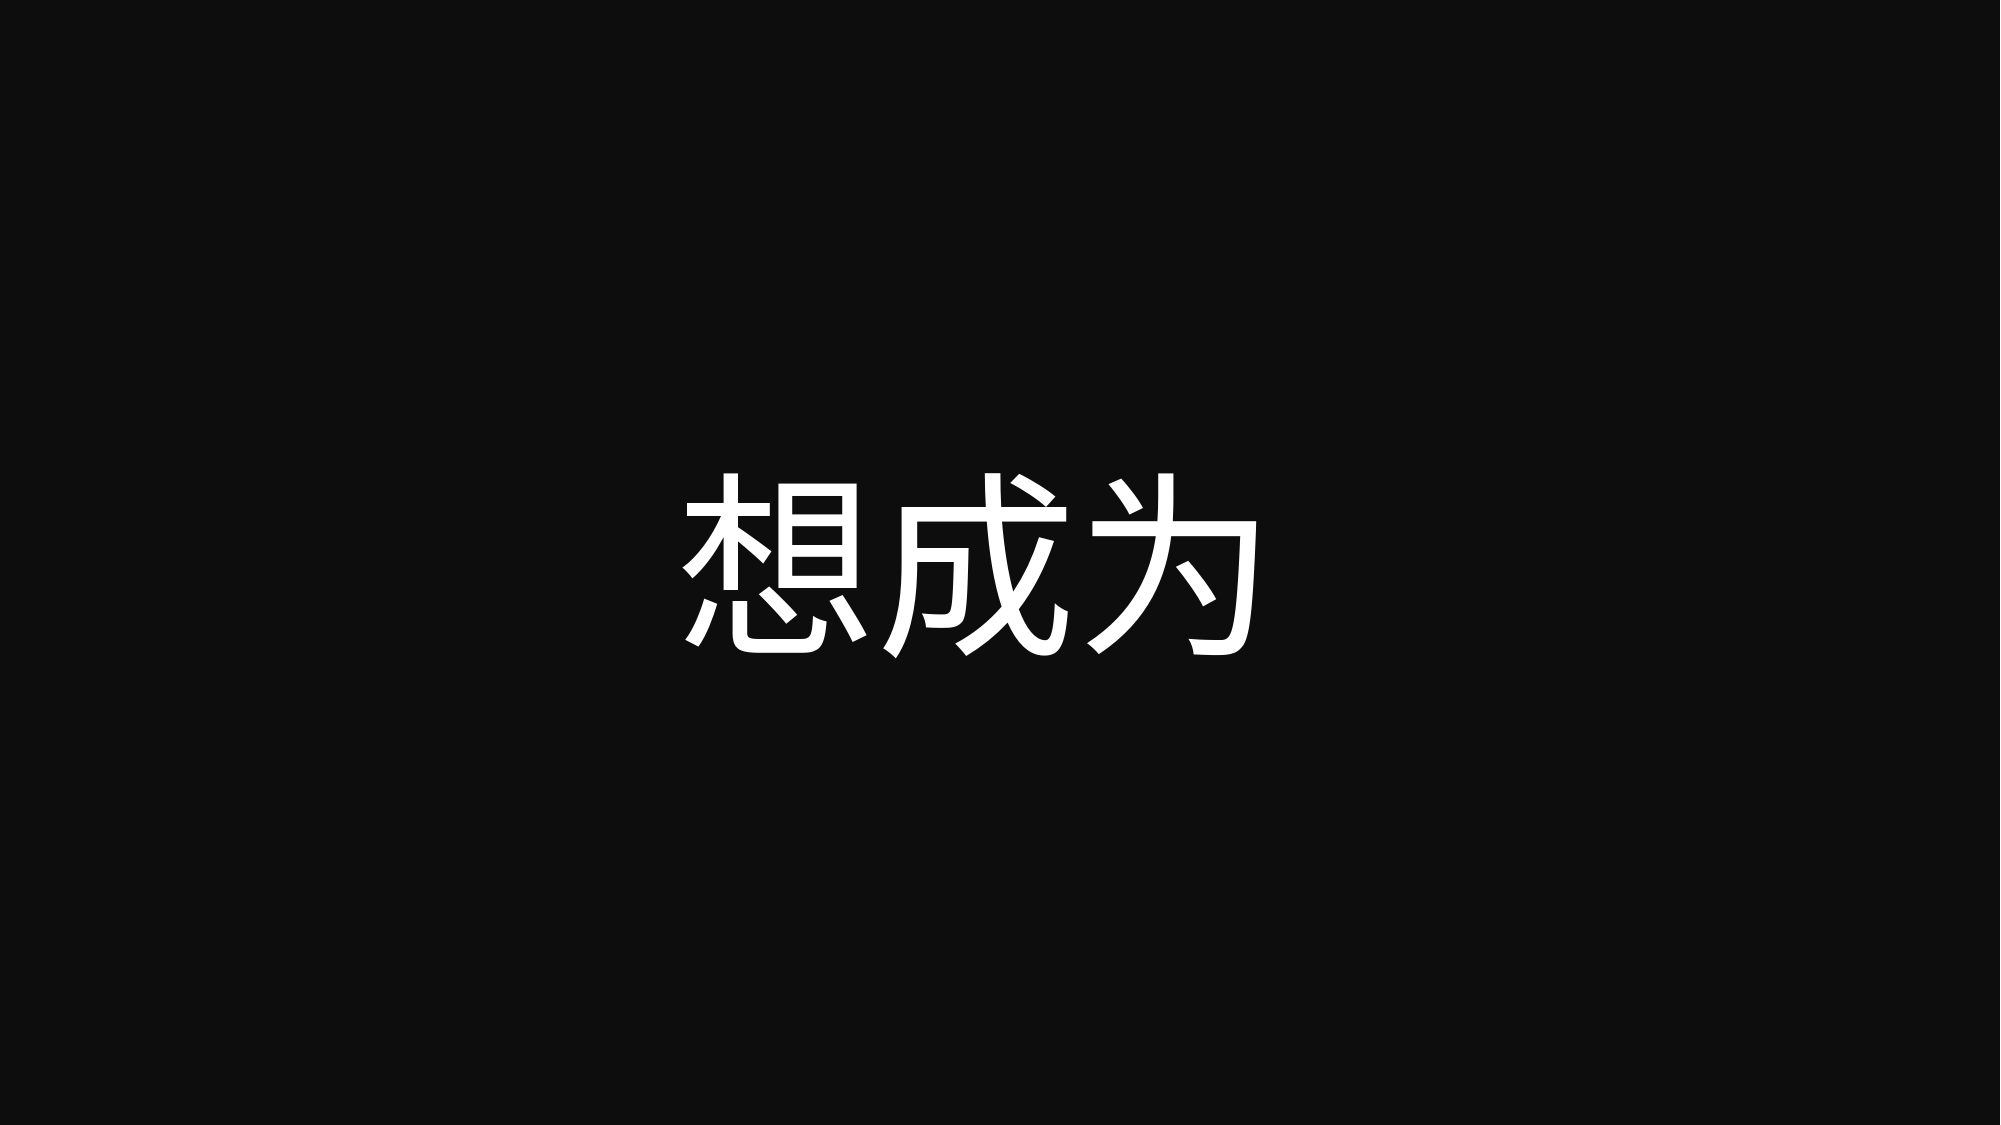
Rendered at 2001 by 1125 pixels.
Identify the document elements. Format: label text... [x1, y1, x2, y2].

text_box [0, 0, 2000, 1125]
text_box 想成为 [662, 433, 1292, 689]
